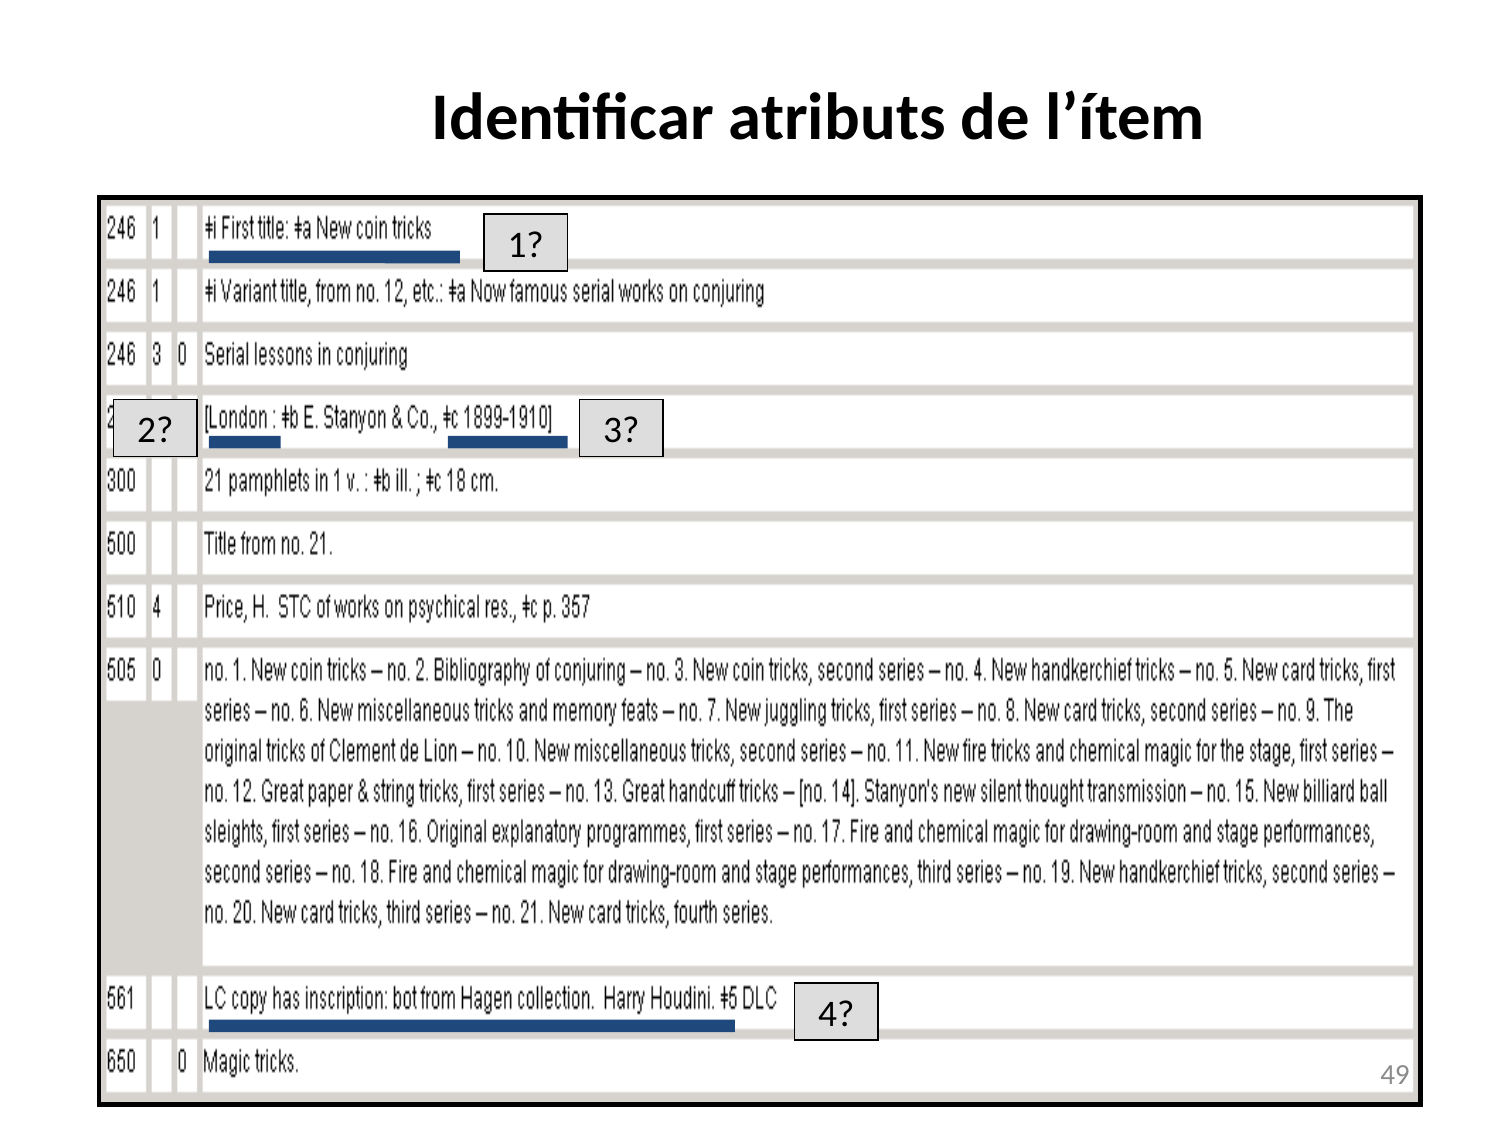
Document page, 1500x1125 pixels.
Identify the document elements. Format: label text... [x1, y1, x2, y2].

title Identificar atributs de l’ítem [225, 37, 1413, 188]
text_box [101, 199, 1419, 1103]
